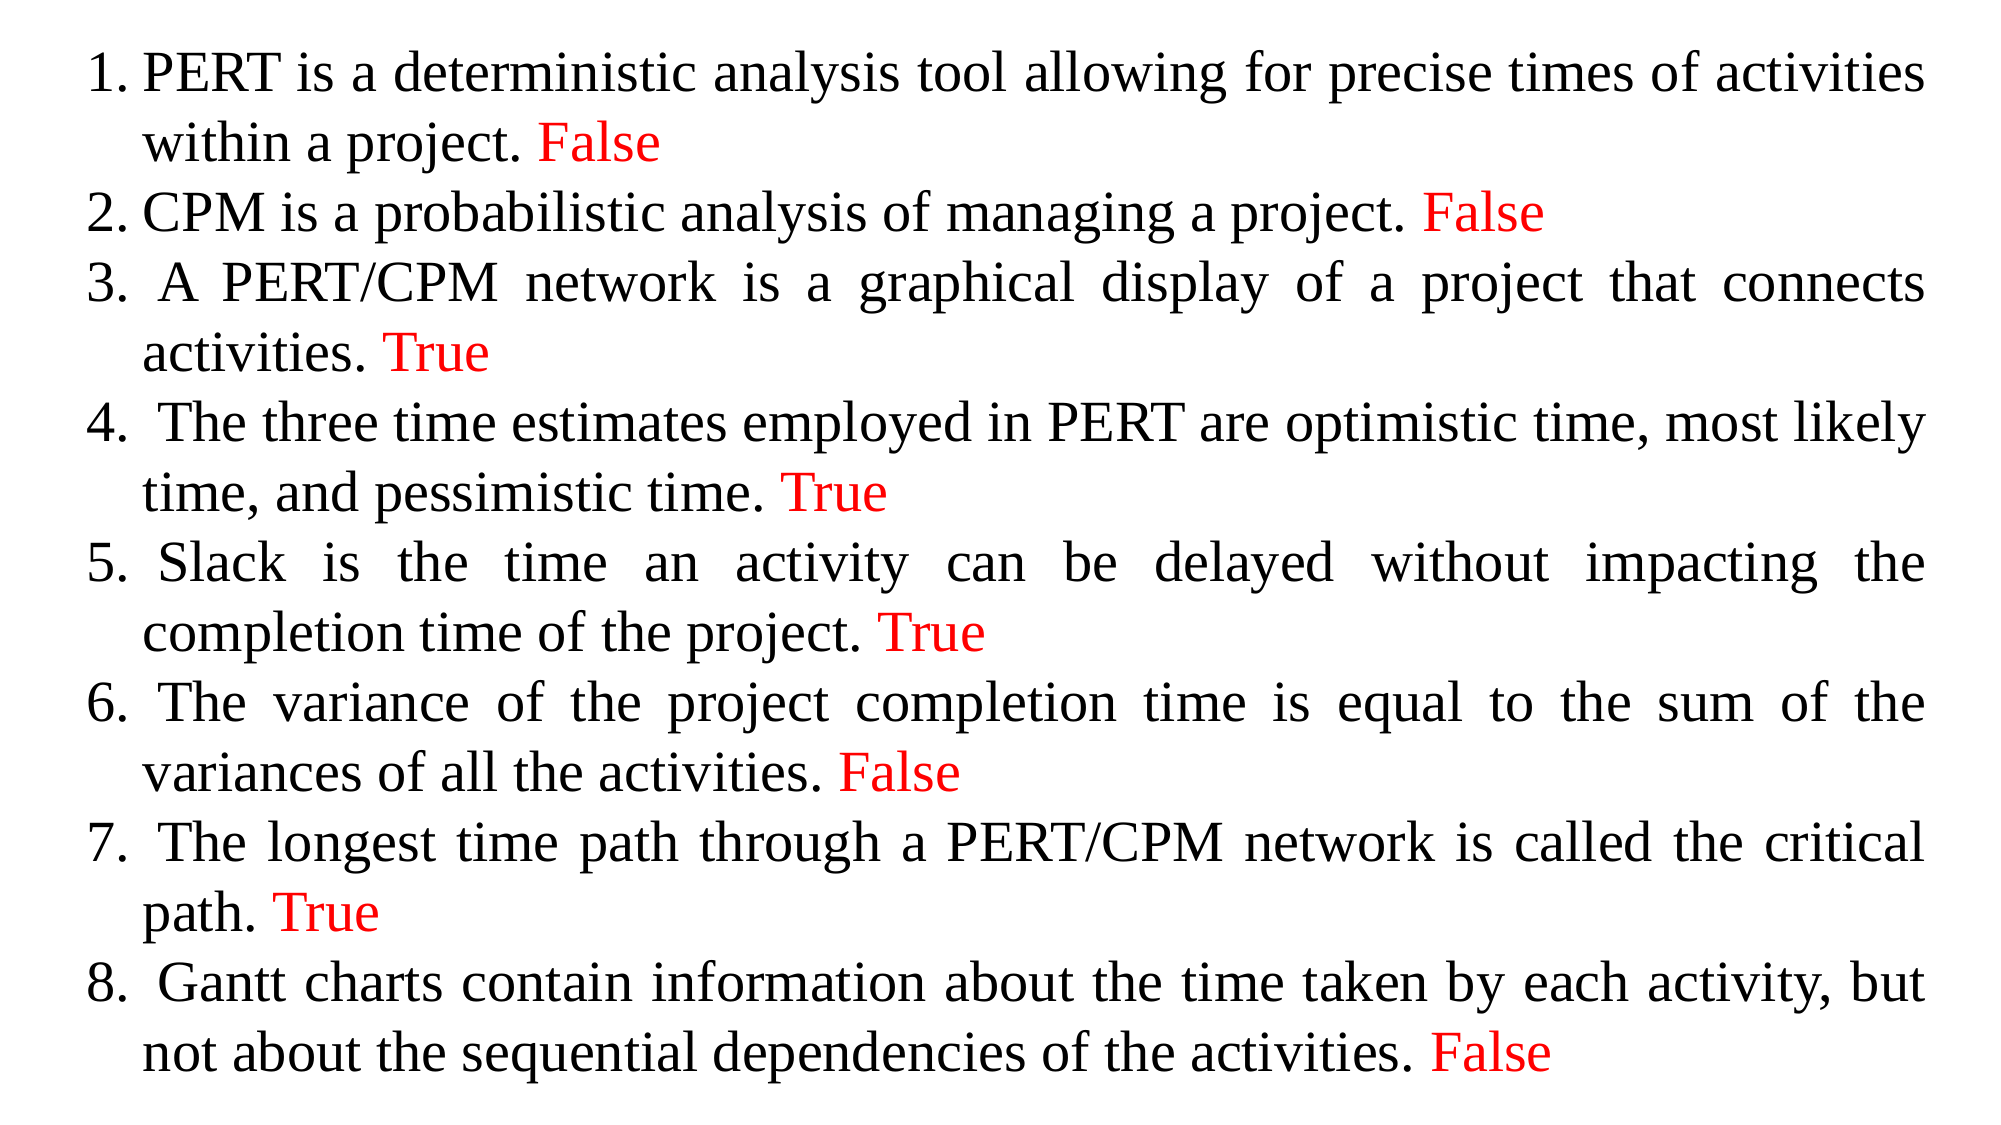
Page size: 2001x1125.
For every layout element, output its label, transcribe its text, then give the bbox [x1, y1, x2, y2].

text_box PERT is a deterministic analysis tool allowing for precise times of activities within a project. False CPM is a probabilistic analysis of managing a project. False A PERT/CPM network is a graphical display of a project that connects activities. True The three time estimates employed in PERT are optimistic time, most likely time, and pessimistic time. True Slack is the time an activity can be delayed without impacting the completion time of the project. True The variance of the project completion time is equal to the sum of the variances of all the activities. False The longest time path through a PERT/CPM network is called the critical path. True Gantt charts contain information about the time taken by each activity, but not about the sequential dependencies of the activities. False [71, 25, 1942, 1091]
